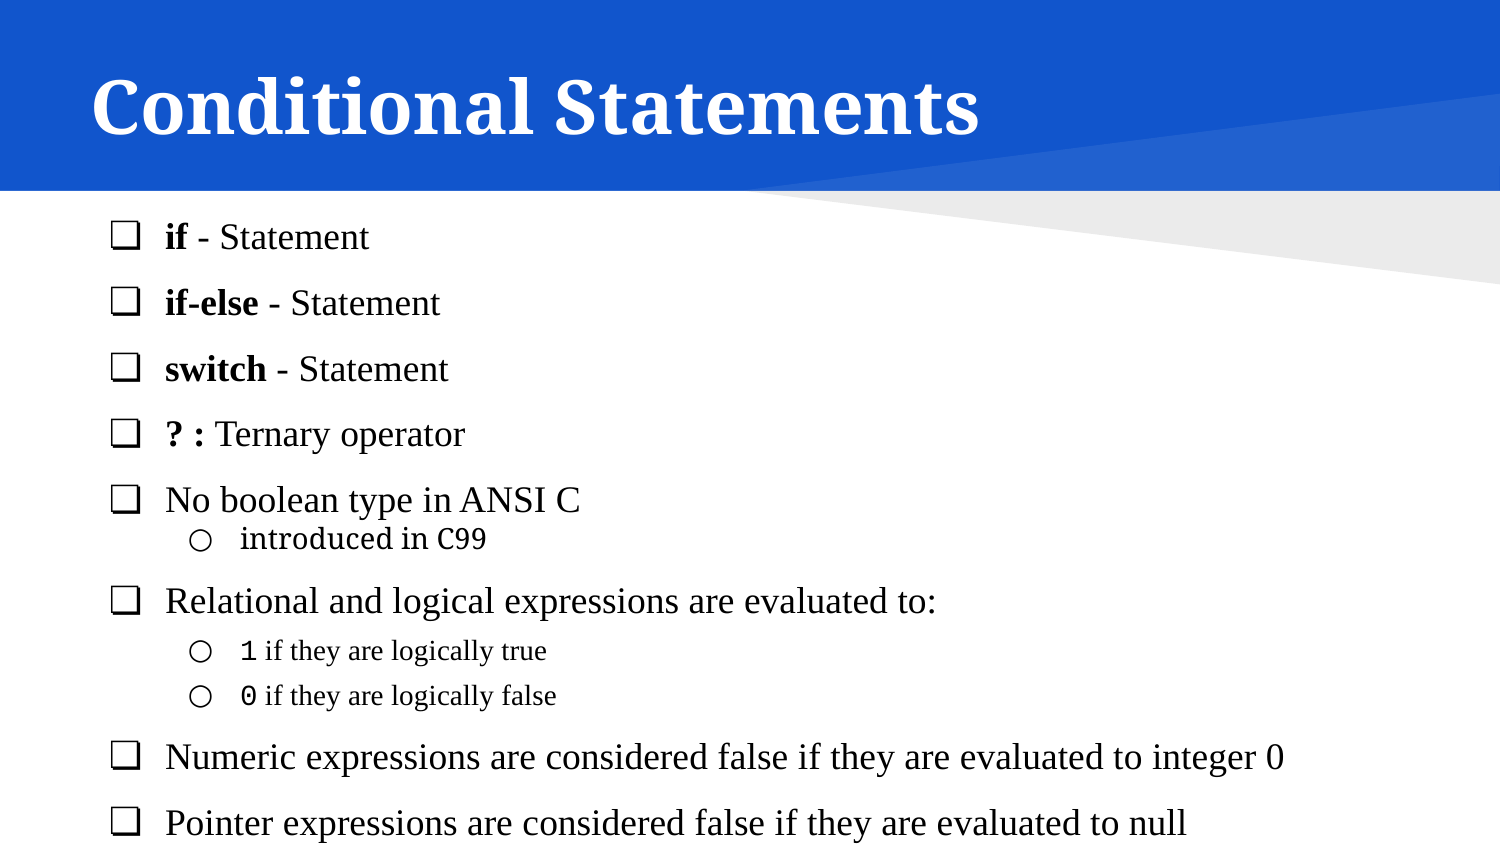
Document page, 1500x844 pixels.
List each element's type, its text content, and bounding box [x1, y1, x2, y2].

title Conditional Statements [75, 33, 1425, 175]
list if - Statement if-else - Statement switch - Statement ? : Ternary operator No boolean type in ANSI C introduced in C99 Relational and logical expressions are evaluated to: 1 if they are logically true 0 if they are logically false Numeric expressions are considered false if they are evaluated to integer 0 Pointer expressions are considered false if they are evaluated to null [75, 196, 1425, 808]
